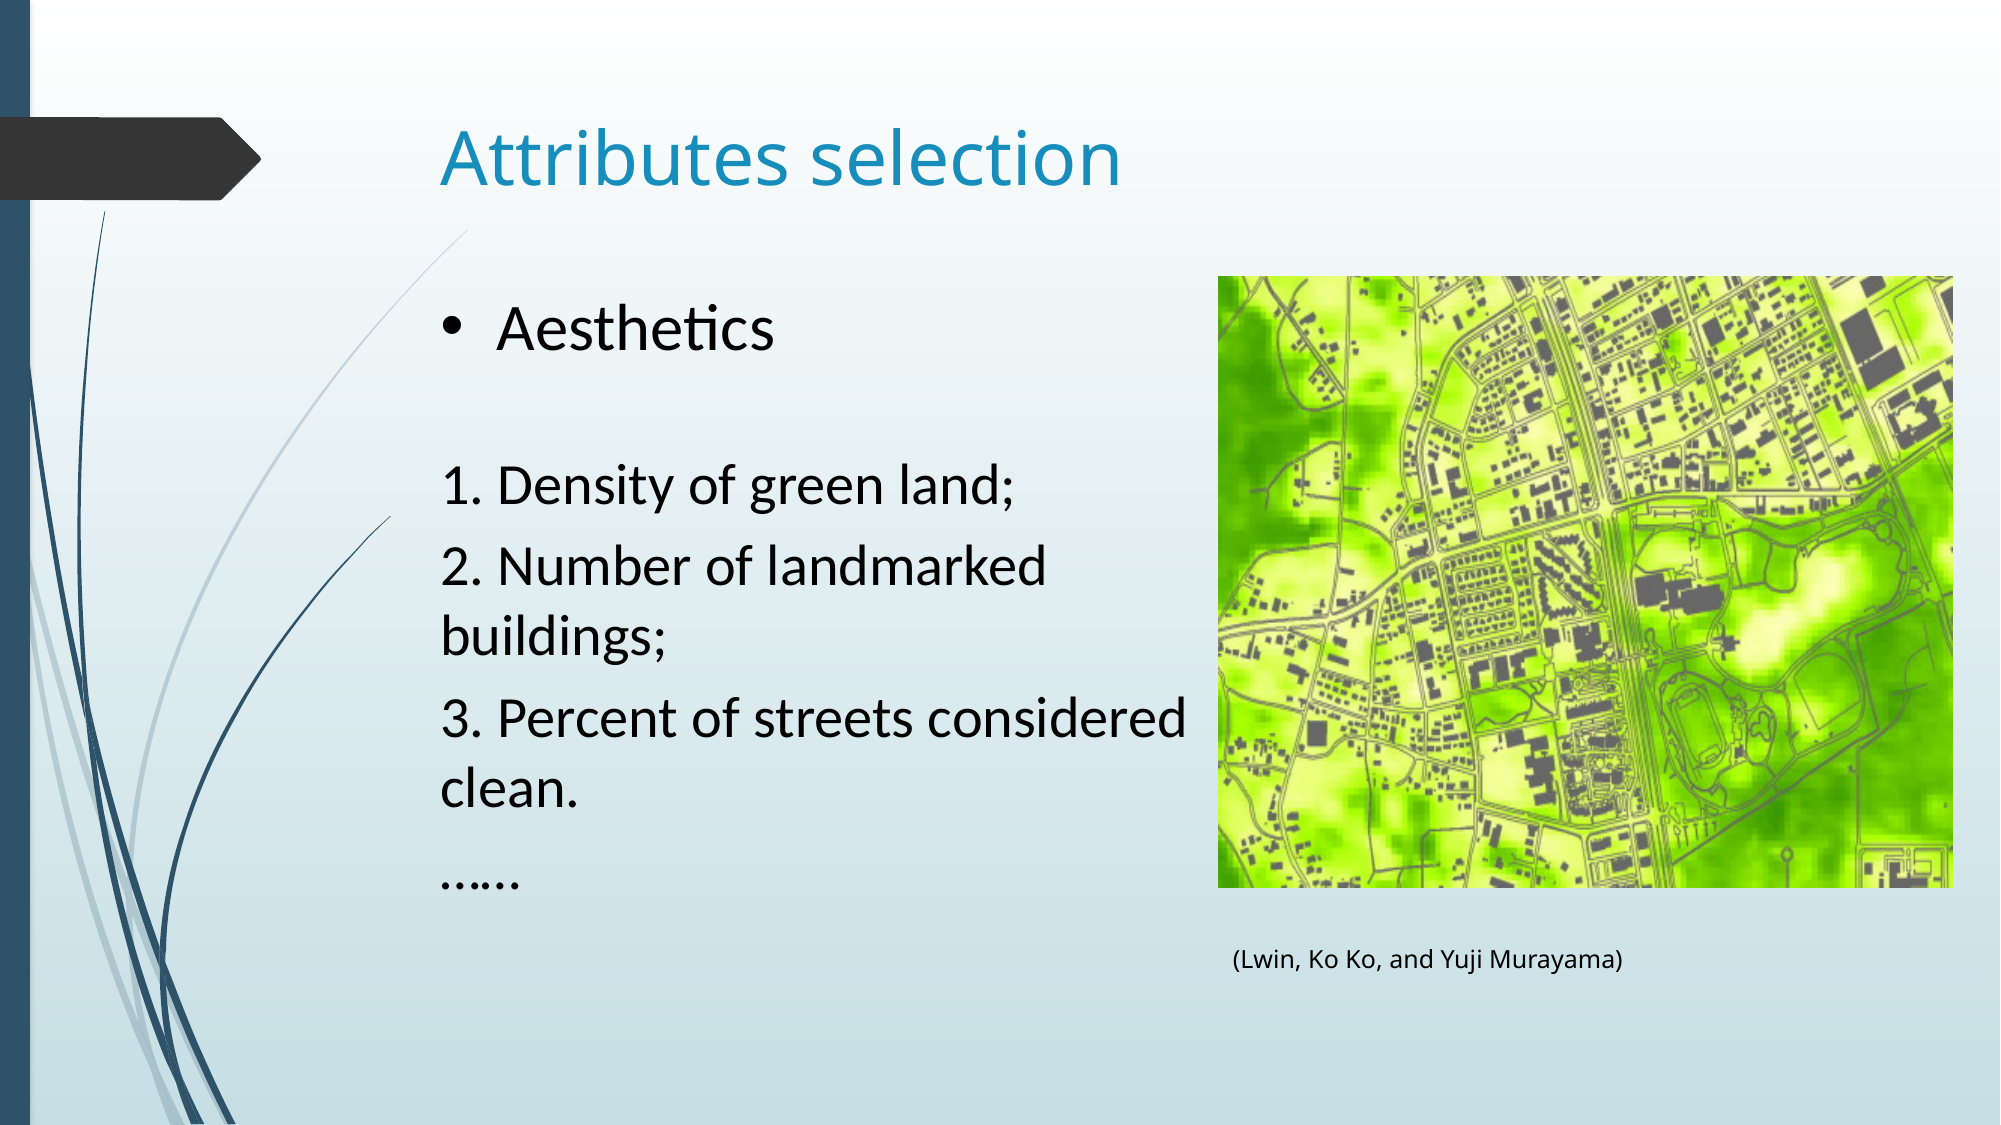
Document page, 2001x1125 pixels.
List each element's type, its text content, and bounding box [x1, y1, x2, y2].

list Aesthetics 1. Density of green land; 2. Number of landmarked buildings; 3. Percent of streets considered clean. …… [425, 276, 1240, 1030]
picture [1218, 276, 1953, 889]
title Attributes selection [425, 102, 1888, 276]
text_box (Lwin, Ko Ko, and Yuji Murayama) [1218, 936, 1773, 981]
